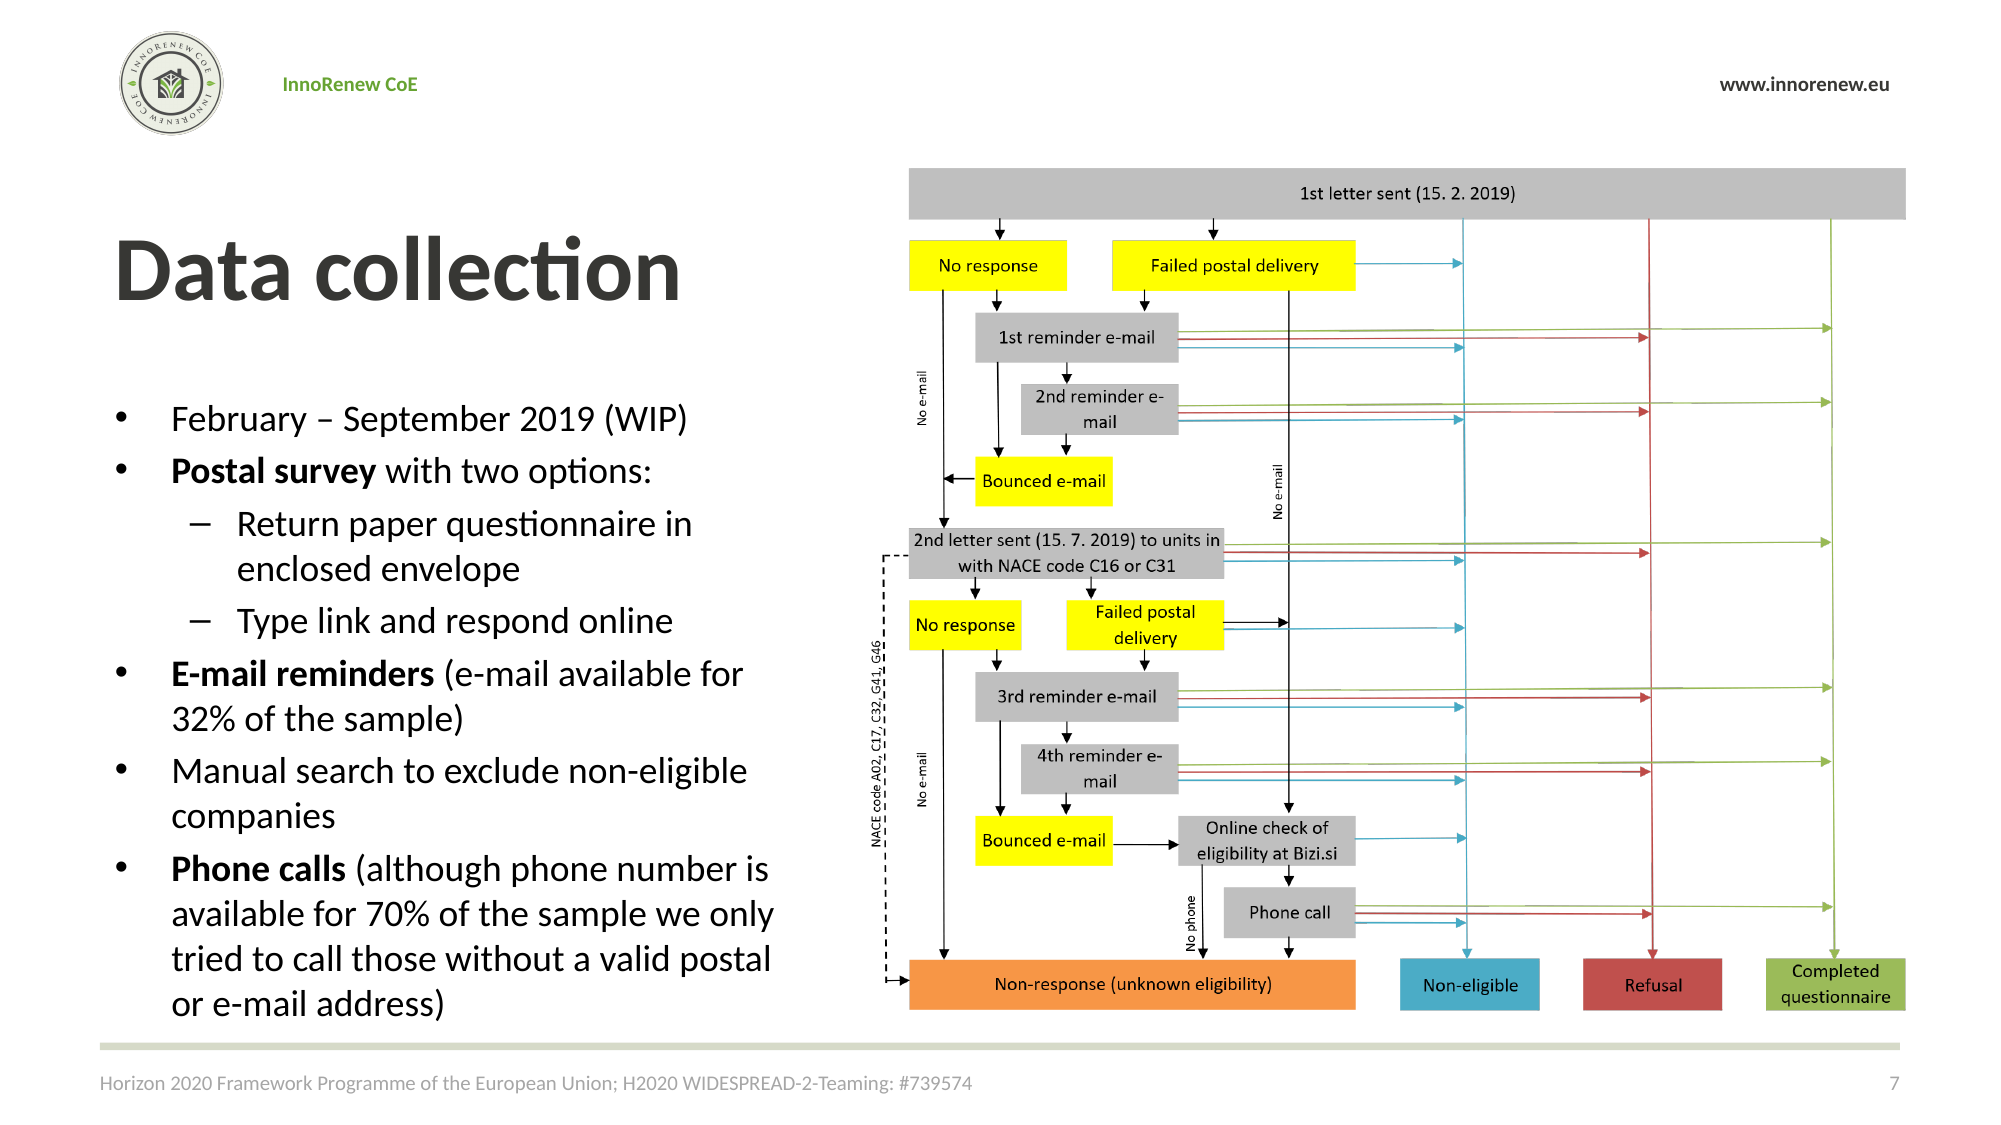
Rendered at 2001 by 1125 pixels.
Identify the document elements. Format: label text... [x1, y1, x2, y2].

list February – September 2019 (WIP) Postal survey with two options: Return paper questionnaire in enclosed envelope Type link and respond online E-mail reminders (e-mail available for 32% of the sample) Manual search to exclude non-eligible companies Phone calls (although phone number is available for 70% of the sample we only tried to call those without a valid postal or e-mail address) [99, 386, 827, 1004]
picture [117, 30, 225, 137]
title Data collection [99, 169, 853, 358]
footer Horizon 2020 Framework Programme of the European Union; H2020 WIDESPREAD-2-Teaming: #739574 [99, 1042, 853, 1103]
picture [858, 47, 1914, 1125]
